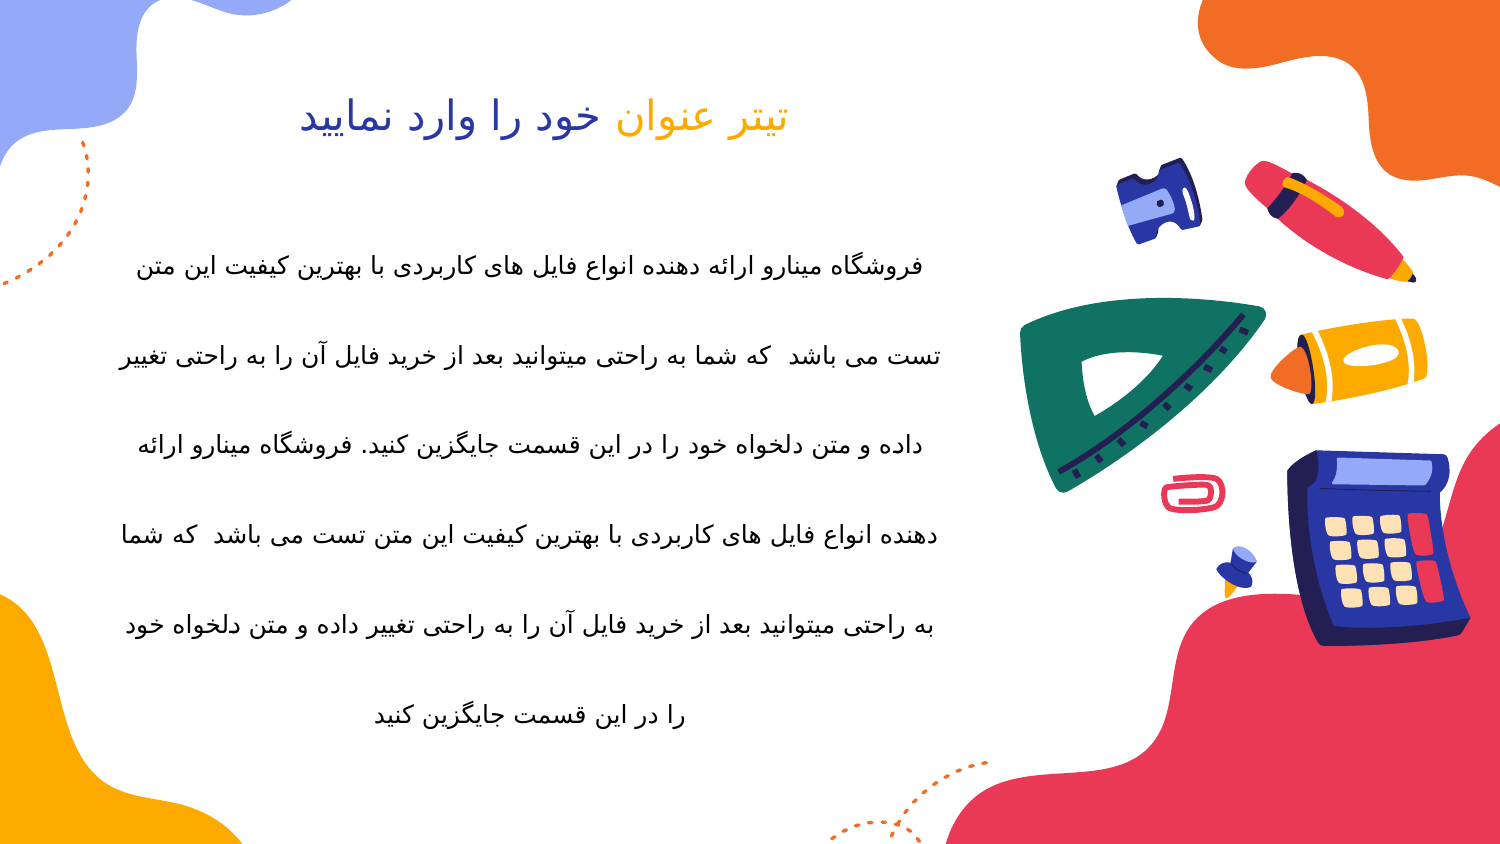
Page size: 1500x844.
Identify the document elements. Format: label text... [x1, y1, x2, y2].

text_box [1019, 135, 1500, 708]
text_box تیتر عنوان خود را وارد نمایید [103, 56, 986, 146]
text_box فروشگاه مینارو ارائه دهنده انواع فایل های کاربردی با بهترین کیفیت این متن تست می باشد که شما به راحتی میتوانید بعد از خرید فایل آن را به راحتی تغییر داده و متن دلخواه خود را در این قسمت جایگزین کنید. فروشگاه مینارو ارائه دهنده انواع فایل های کاربردی با بهترین کیفیت این متن تست می باشد که شما به راحتی میتوانید بعد از خرید فایل آن را به راحتی تغییر داده و متن دلخواه خود را در این قسمت جایگزین کنید [100, 182, 961, 736]
